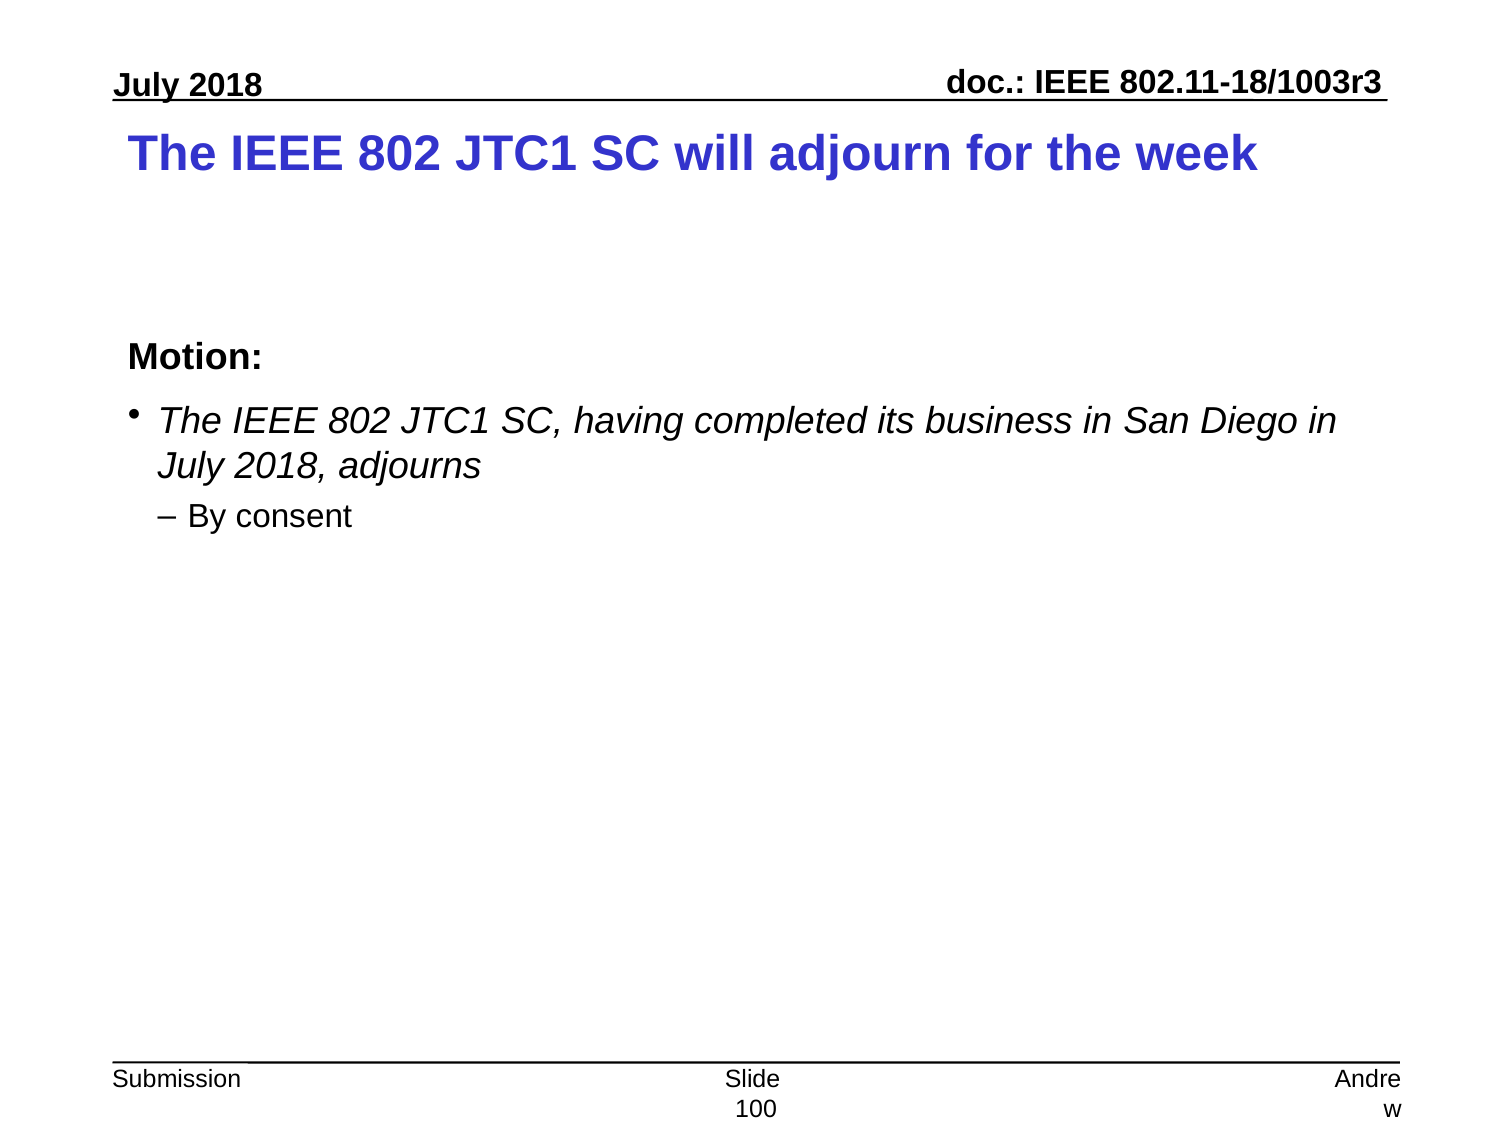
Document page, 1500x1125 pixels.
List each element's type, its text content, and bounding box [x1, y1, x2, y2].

footer Andrew Myles, Cisco [1320, 1061, 1402, 1093]
title The IEEE 802 JTC1 SC will adjourn for the week [112, 112, 1388, 288]
list Motion: The IEEE 802 JTC1 SC, having completed its business in San Diego in July 2018, adjourns By consent [112, 324, 1388, 1000]
slide_number Slide 100 [709, 1061, 803, 1093]
